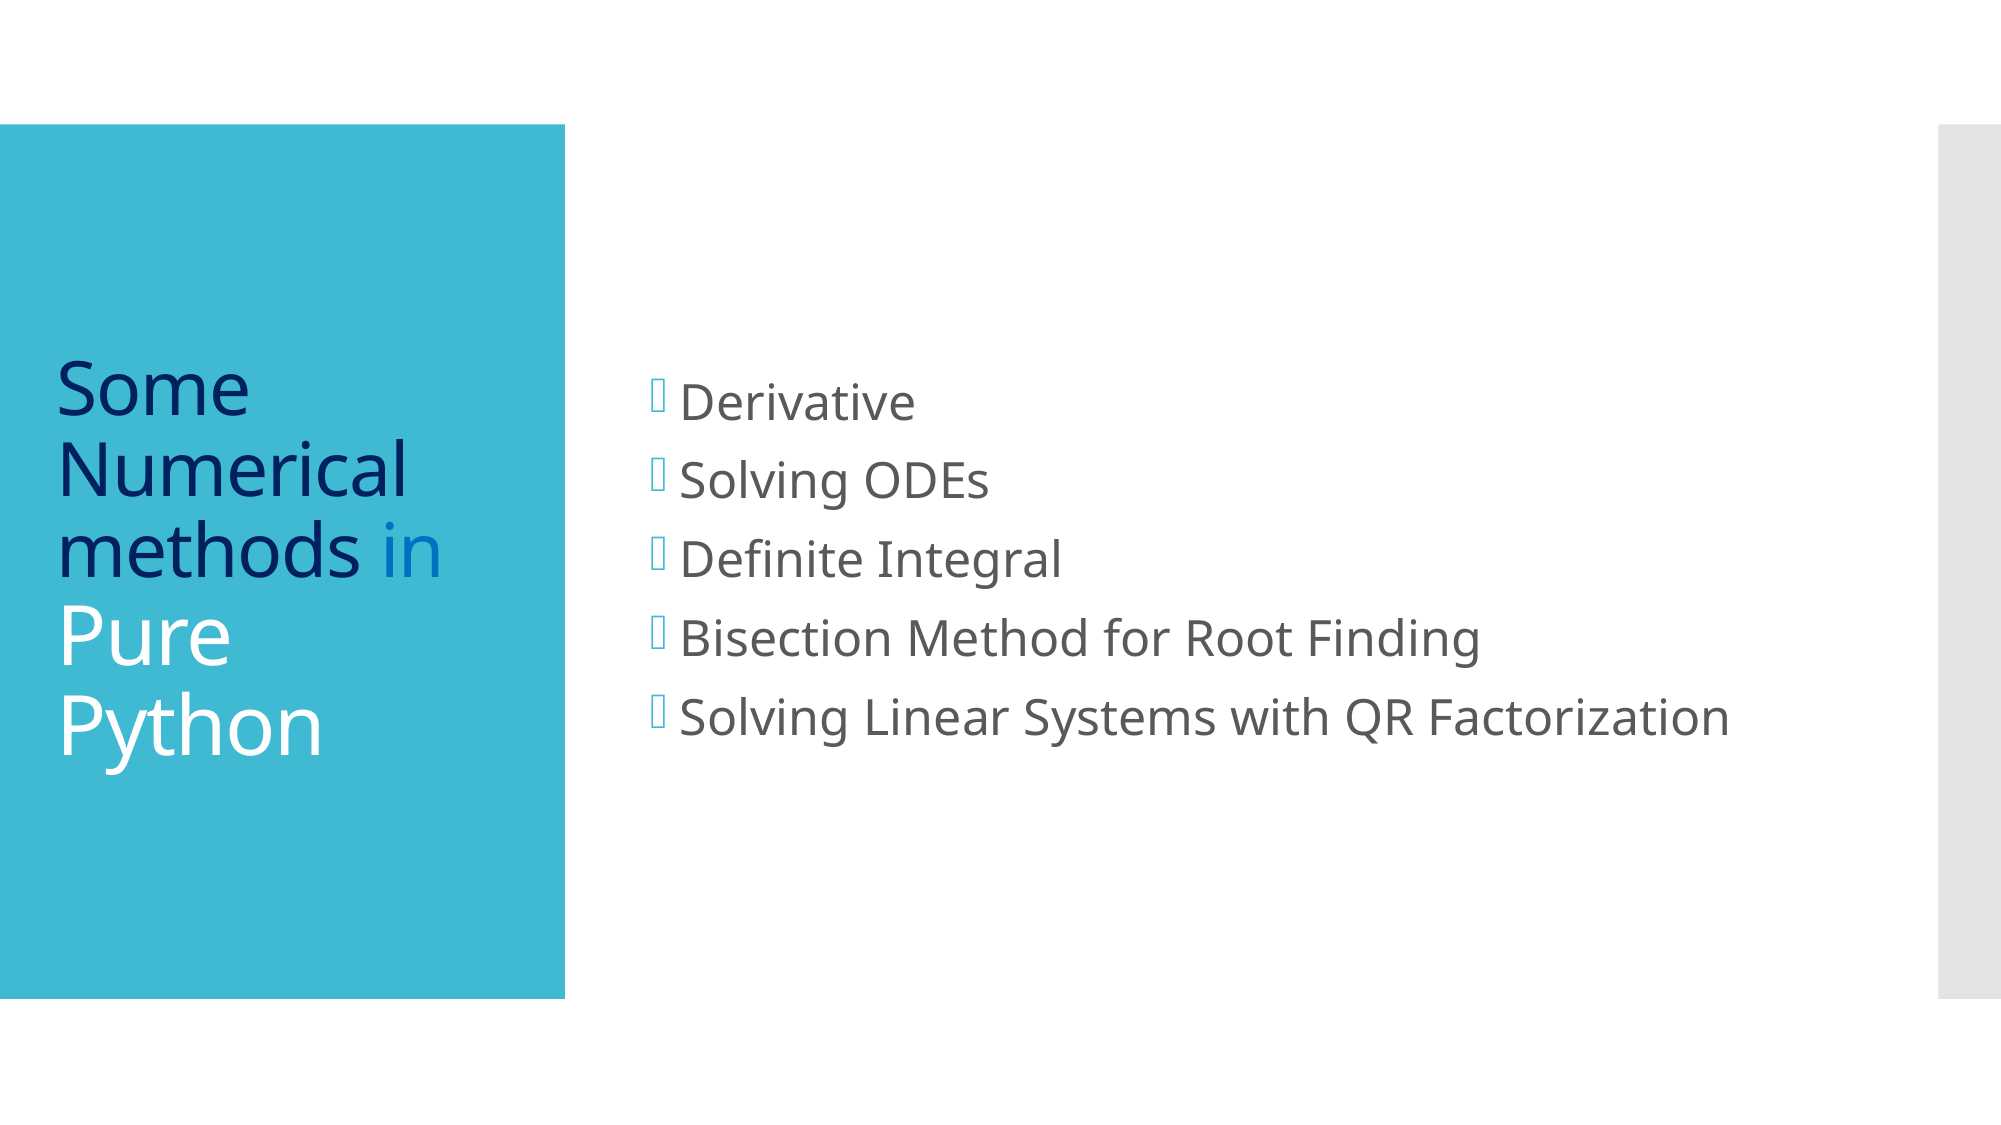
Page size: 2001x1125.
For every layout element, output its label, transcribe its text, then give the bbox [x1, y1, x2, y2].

title Some Numerical methods in Pure Python [41, 184, 525, 940]
list Derivative Solving ODEs Definite Integral Bisection Method for Root Finding Solving Linear Systems with QR Factorization [634, 141, 1835, 982]
